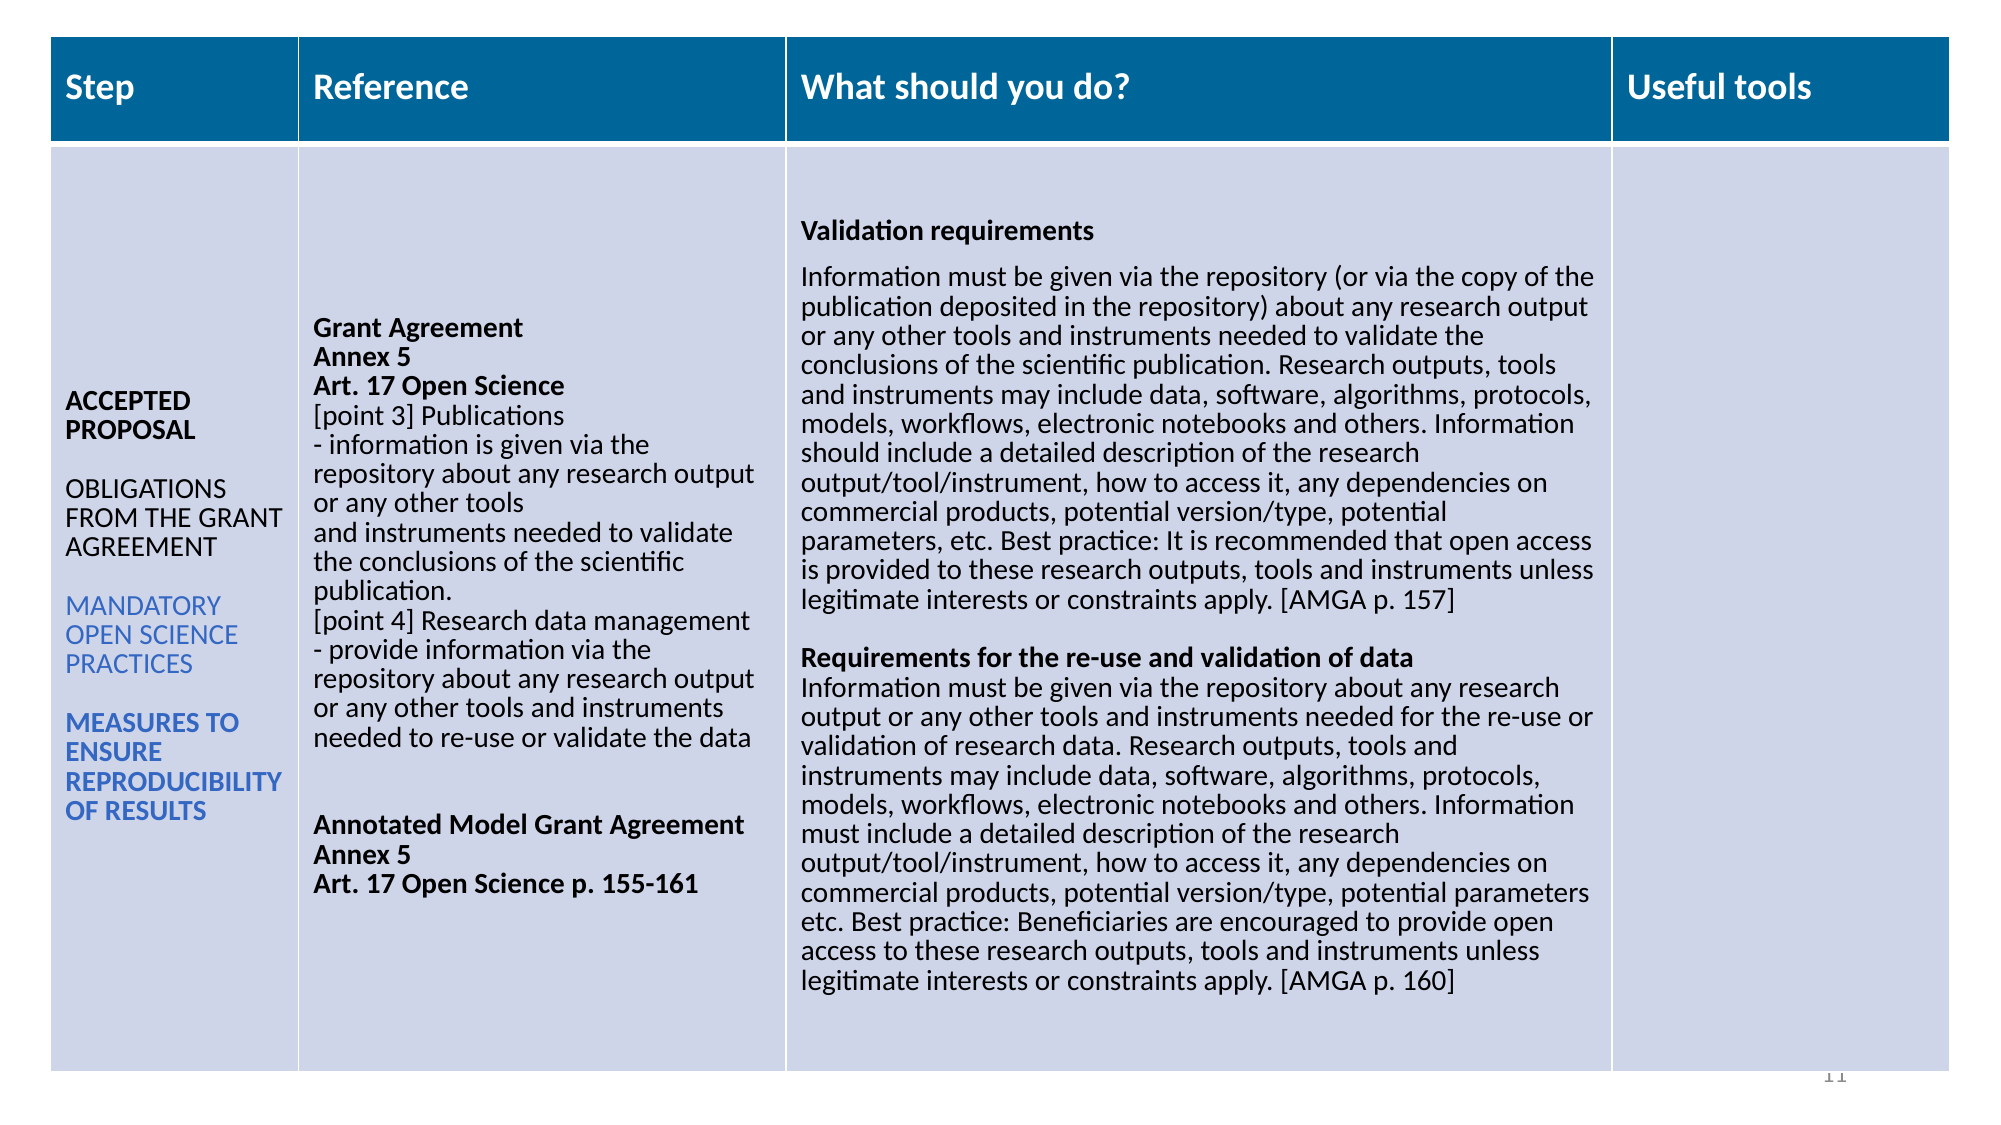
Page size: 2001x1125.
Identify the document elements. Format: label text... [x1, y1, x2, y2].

table_header What should you do? [787, 37, 1611, 141]
table_header Reference [299, 37, 785, 141]
slide_number 11 [1412, 1042, 1863, 1103]
table_header Useful tools [1613, 37, 1949, 141]
table_header Step [51, 37, 298, 141]
table_cell Grant Agreement Annex 5 Art. 17 Open Science [point 3] Publications - information is given via the repository about any research output or any other tools and instruments needed to validate the conclusions of the scientific publication. [point 4] Research data management - provide information via the repository about any research output or any other tools and instruments needed to re-use or validate the data Annotated Model Grant Agreement Annex 5 Art. 17 Open Science p. 155-161 [299, 147, 785, 1071]
table_cell ACCEPTED PROPOSAL OBLIGATIONS FROM THE GRANT AGREEMENT MANDATORY OPEN SCIENCE PRACTICES MEASURES TO ENSURE REPRODUCIBILITY OF RESULTS [51, 147, 298, 1071]
table_cell Validation requirements Information must be given via the repository (or via the copy of the publication deposited in the repository) about any research output or any other tools and instruments needed to validate the conclusions of the scientific publication. Research outputs, tools and instruments may include data, software, algorithms, protocols, models, workflows, electronic notebooks and others. Information should include a detailed description of the research output/tool/instrument, how to access it, any dependencies on commercial products, potential version/type, potential parameters, etc. Best practice: It is recommended that open access is provided to these research outputs, tools and instruments unless legitimate interests or constraints apply. [AMGA p. 157] Requirements for the re-use and validation of data Information must be given via the repository about any research output or any other tools and instruments needed for the re-use or validation of research data. Research outputs, tools and instruments may include data, software, algorithms, protocols, models, workflows, electronic notebooks and others. Information must include a detailed description of the research output/tool/instrument, how to access it, any dependencies on commercial products, potential version/type, potential parameters etc. Best practice: Beneficiaries are encouraged to provide open access to these research outputs, tools and instruments unless legitimate interests or constraints apply. [AMGA p. 160] [787, 147, 1611, 1071]
table_cell [1613, 147, 1949, 1071]
